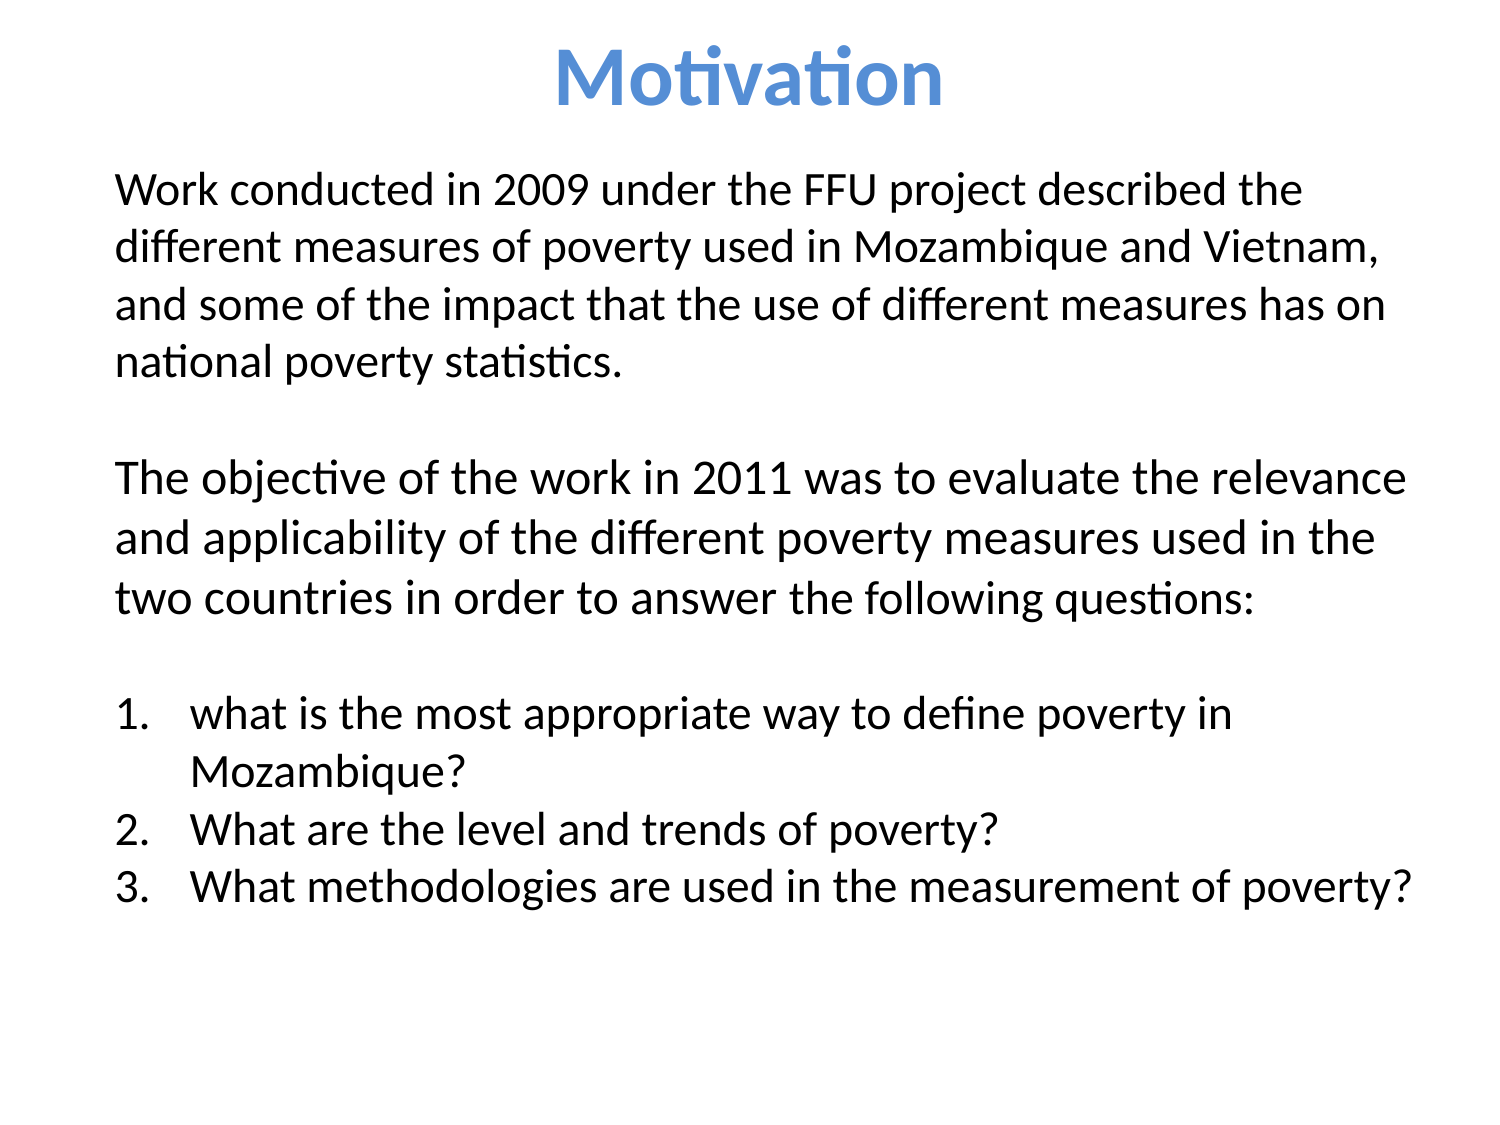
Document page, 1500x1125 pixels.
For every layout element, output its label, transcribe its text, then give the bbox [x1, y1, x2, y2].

title Motivation [75, 12, 1425, 130]
text_box Work conducted in 2009 under the FFU project described the different measures of poverty used in Mozambique and Vietnam, and some of the impact that the use of different measures has on national poverty statistics. The objective of the work in 2011 was to evaluate the relevance and applicability of the different poverty measures used in the two countries in order to answer the following questions: what is the most appropriate way to define poverty in Mozambique? What are the level and trends of poverty? What methodologies are used in the measurement of poverty? [99, 149, 1463, 920]
